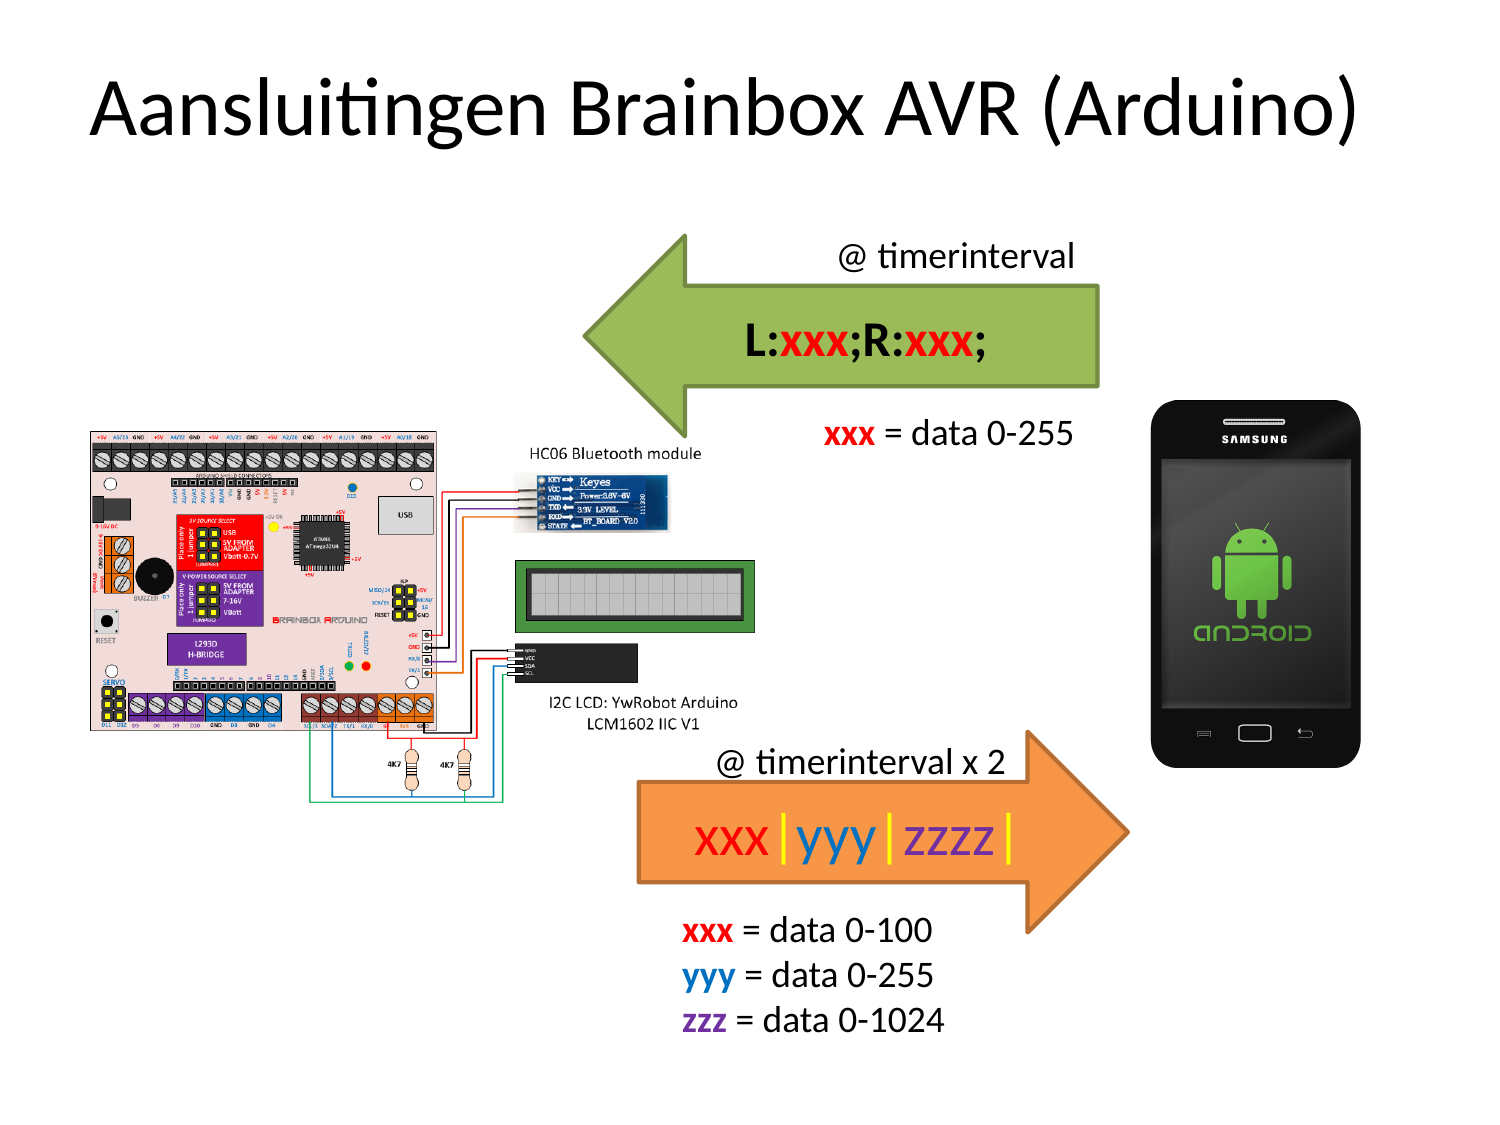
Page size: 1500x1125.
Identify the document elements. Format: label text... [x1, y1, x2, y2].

picture [1144, 400, 1369, 769]
text_box xxx = data 0-255 [809, 400, 1117, 461]
text_box xxx|yyy|zzzz| [636, 758, 1131, 935]
text_box @ timerinterval [820, 223, 1098, 283]
text_box Aansluitingen Brainbox AVR (Arduino) [74, 45, 1425, 197]
text_box L:xxx;R:xxx; [582, 233, 1100, 429]
picture [90, 431, 756, 803]
text_box @ timerinterval x 2 [760, 730, 1057, 790]
text_box xxx = data 0-100 yyy = data 0-255 zzz = data 0-1024 [667, 897, 975, 1092]
